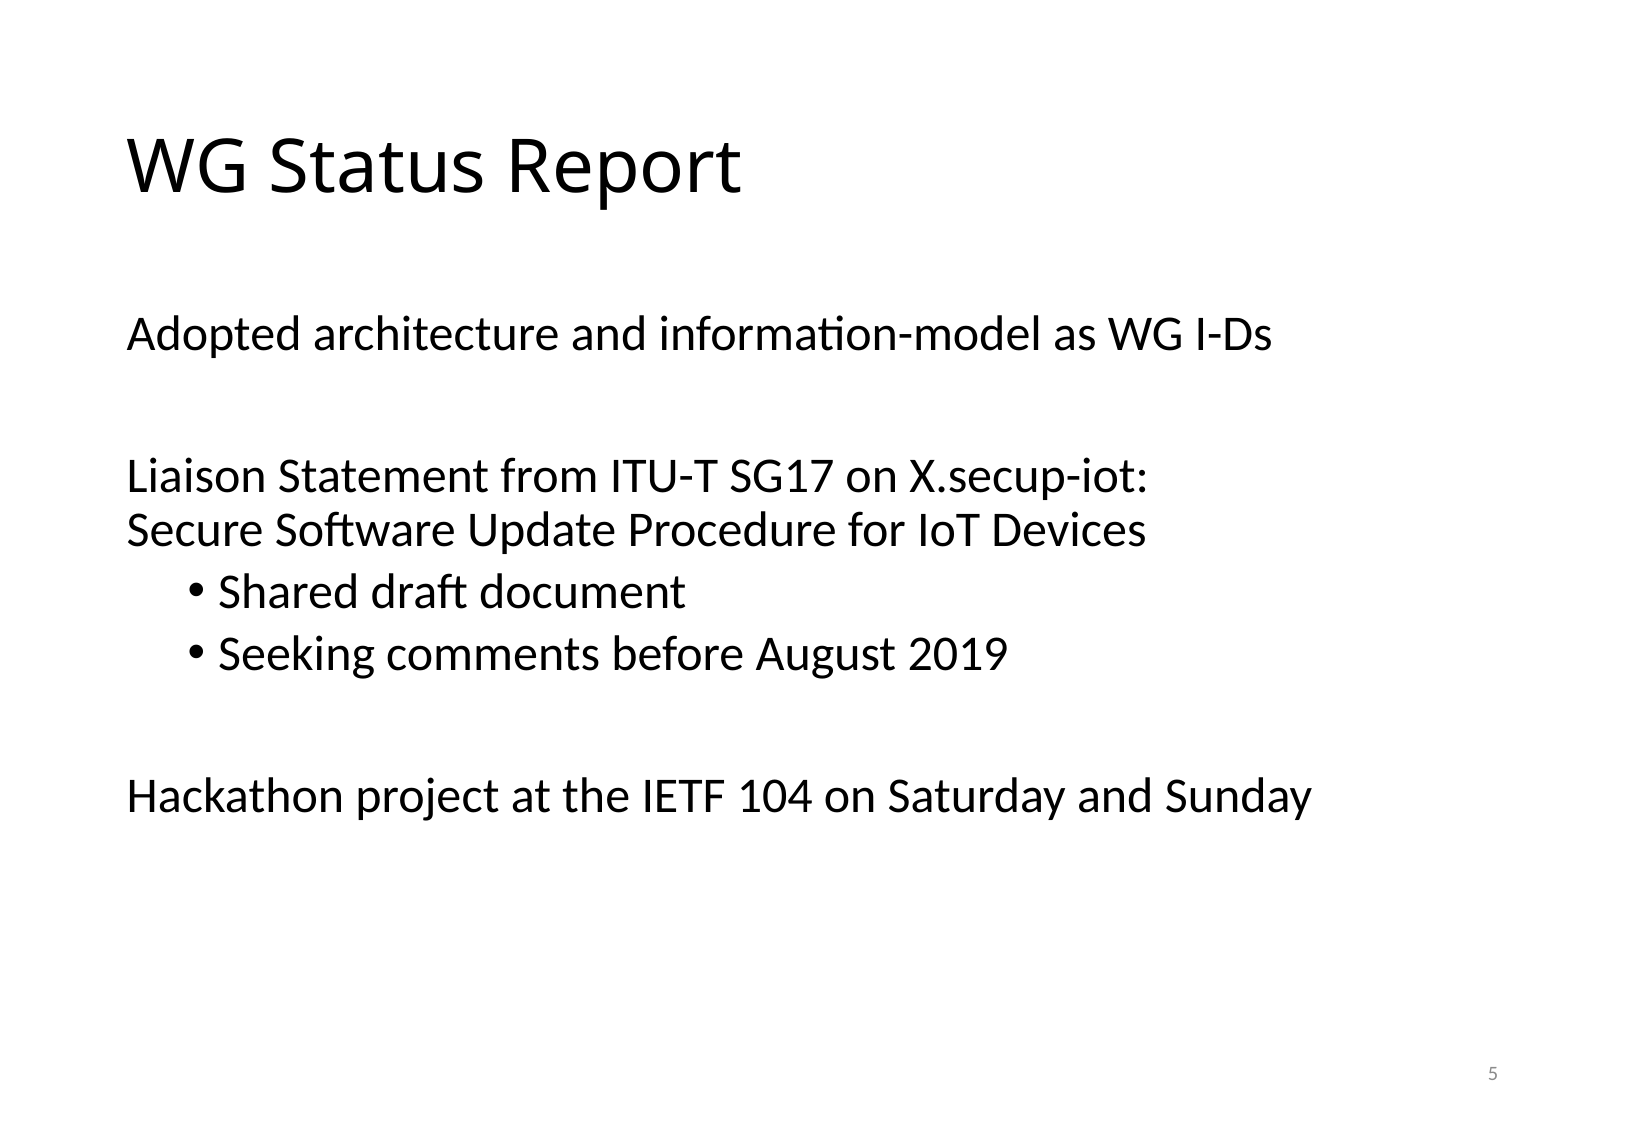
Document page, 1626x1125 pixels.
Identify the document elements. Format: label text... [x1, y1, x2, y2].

slide_number 5 [1147, 1042, 1514, 1103]
title WG Status Report [111, 59, 1514, 278]
list Adopted architecture and information-model as WG I-Ds Liaison Statement from ITU-T SG17 on X.secup-iot: Secure Software Update Procedure for IoT Devices Shared draft document Seeking comments before August 2019 Hackathon project at the IETF 104 on Saturday and Sunday [111, 299, 1514, 1014]
